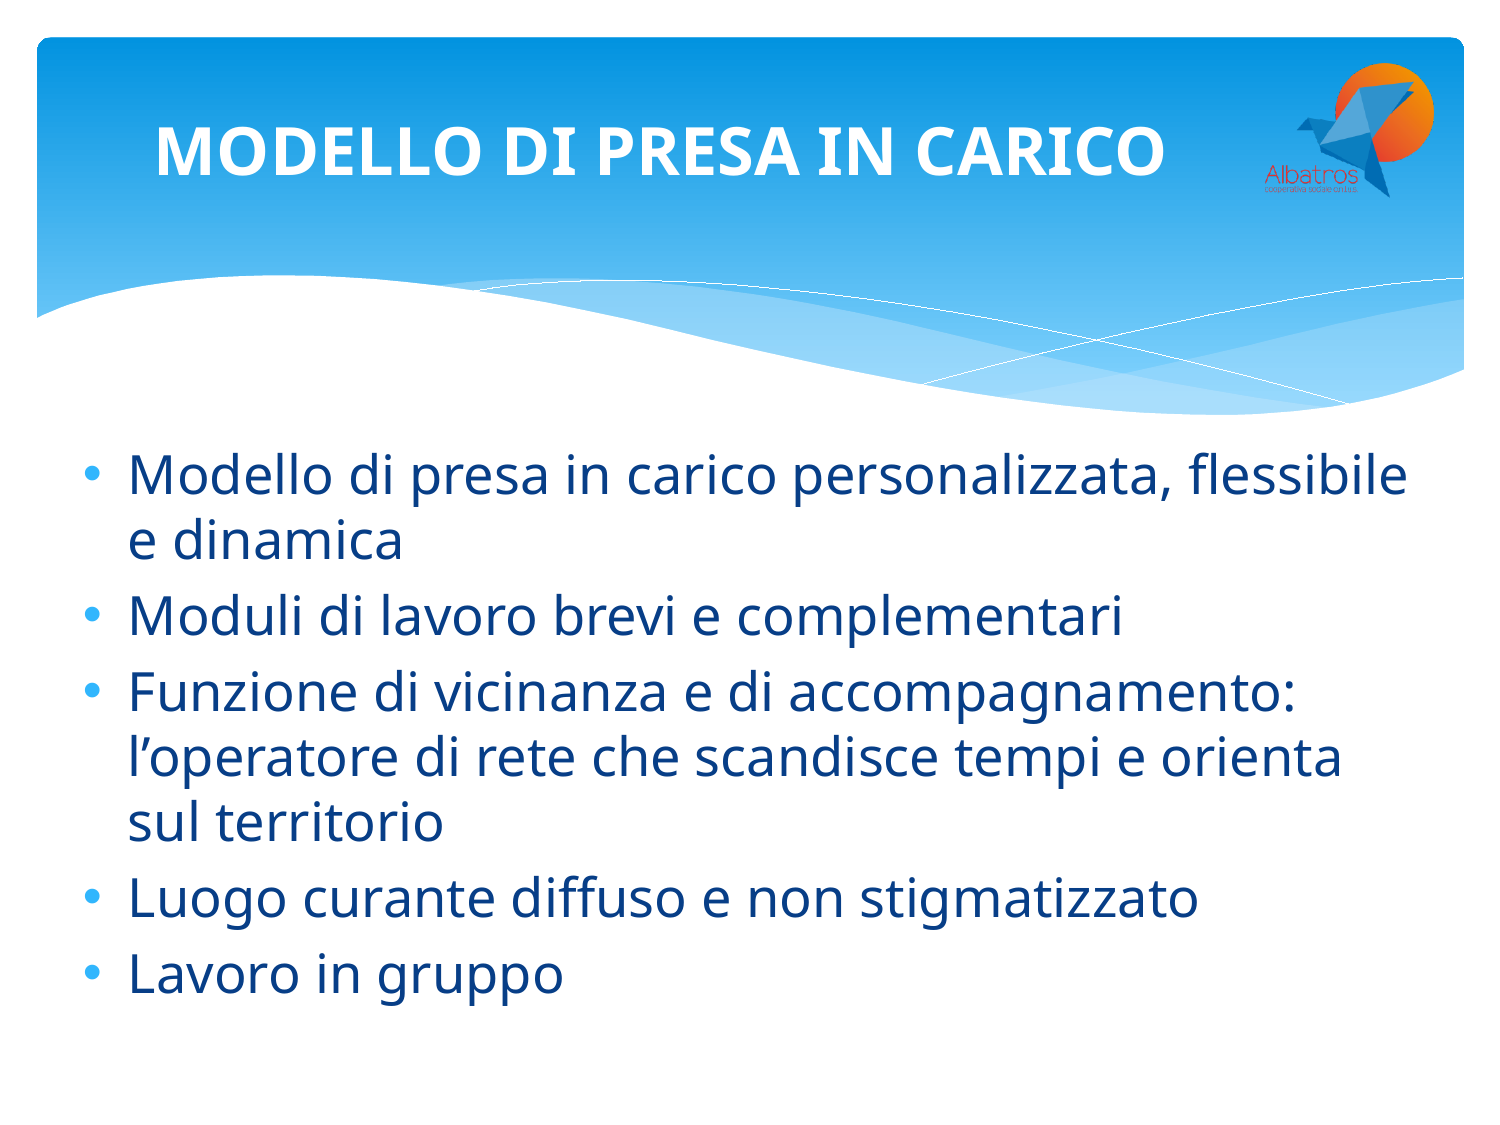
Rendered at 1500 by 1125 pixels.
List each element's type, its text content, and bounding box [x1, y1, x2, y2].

list Modello di presa in carico personalizzata, flessibile e dinamica Moduli di lavoro brevi e complementari Funzione di vicinanza e di accompagnamento: l’operatore di rete che scandisce tempi e orienta sul territorio Luogo curante diffuso e non stigmatizzato Lavoro in gruppo [67, 432, 1433, 1112]
picture [1257, 64, 1440, 203]
title MODELLO DI PRESA IN CARICO [29, 54, 1294, 244]
